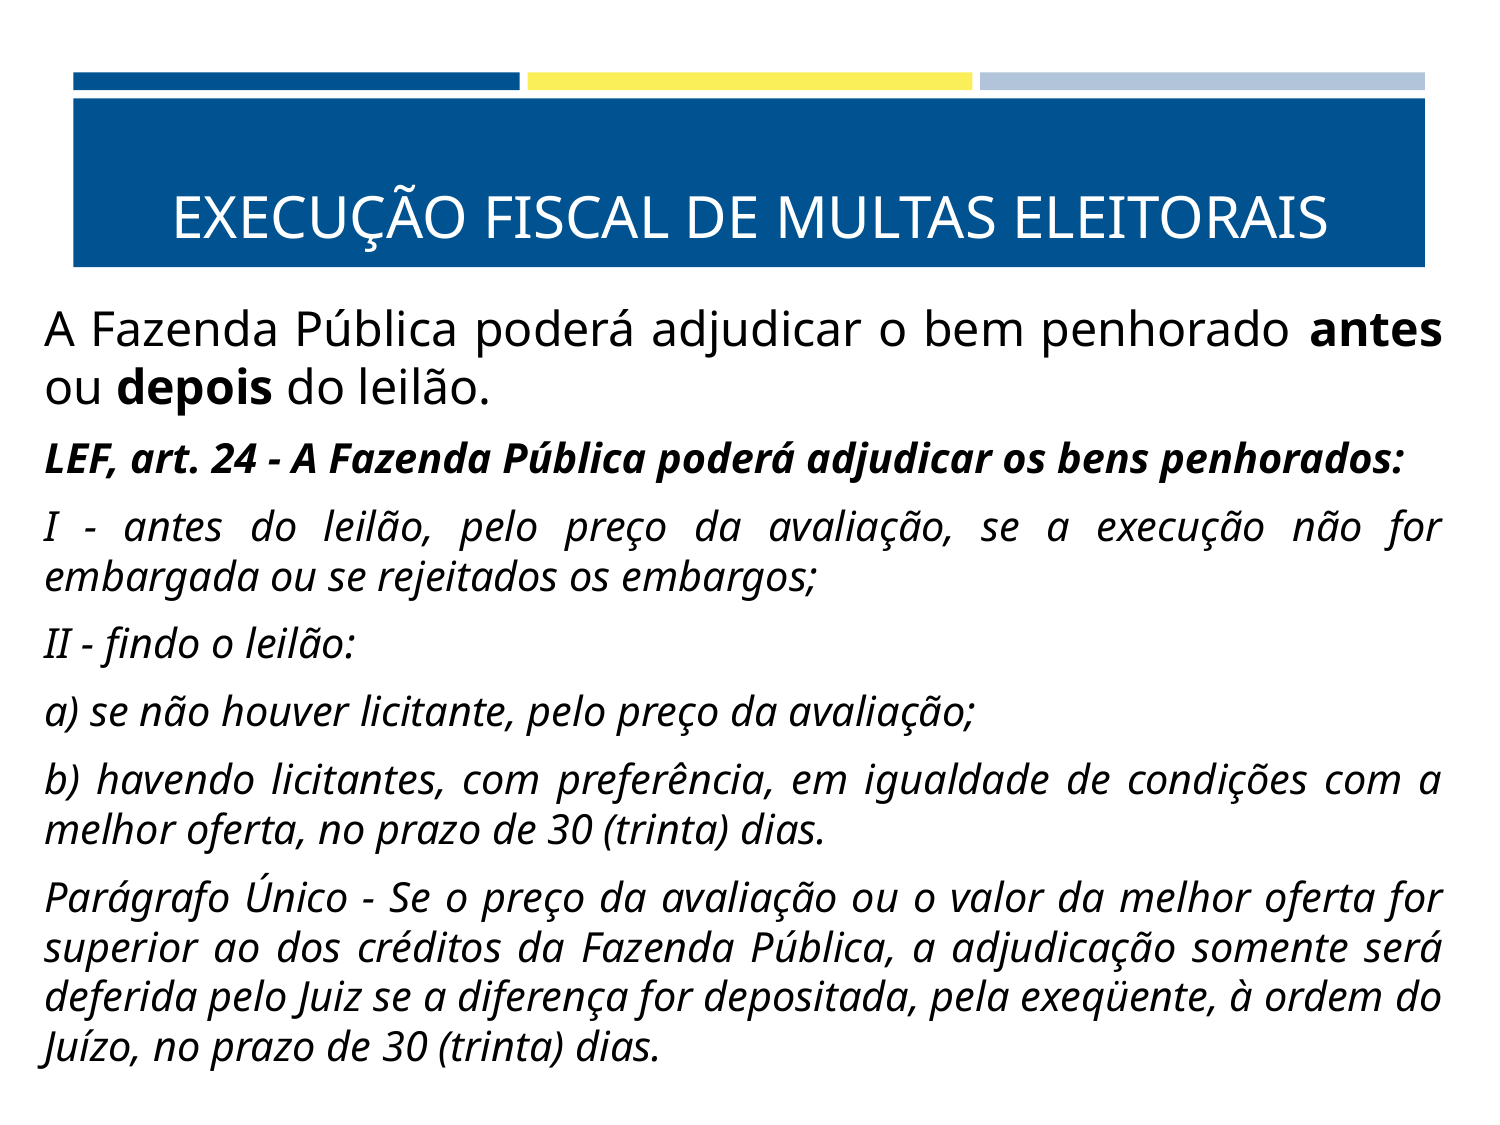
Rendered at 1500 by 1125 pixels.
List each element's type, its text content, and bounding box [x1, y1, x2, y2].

title EXECUÇÃO FISCAL DE MULTAS ELEITORAIS [95, 112, 1406, 259]
list A Fazenda Pública poderá adjudicar o bem penhorado antes ou depois do leilão. LEF, art. 24 - A Fazenda Pública poderá adjudicar os bens penhorados: I - antes do leilão, pelo preço da avaliação, se a execução não for embargada ou se rejeitados os embargos; II - findo o leilão: a) se não houver licitante, pelo preço da avaliação; b) havendo licitantes, com preferência, em igualdade de condições com a melhor oferta, no prazo de 30 (trinta) dias. Parágrafo Único - Se o preço da avaliação ou o valor da melhor oferta for superior ao dos créditos da Fazenda Pública, a adjudicação somente será deferida pelo Juiz se a diferença for depositada, pela exeqüente, à ordem do Juízo, no prazo de 30 (trinta) dias. [29, 290, 1459, 1094]
